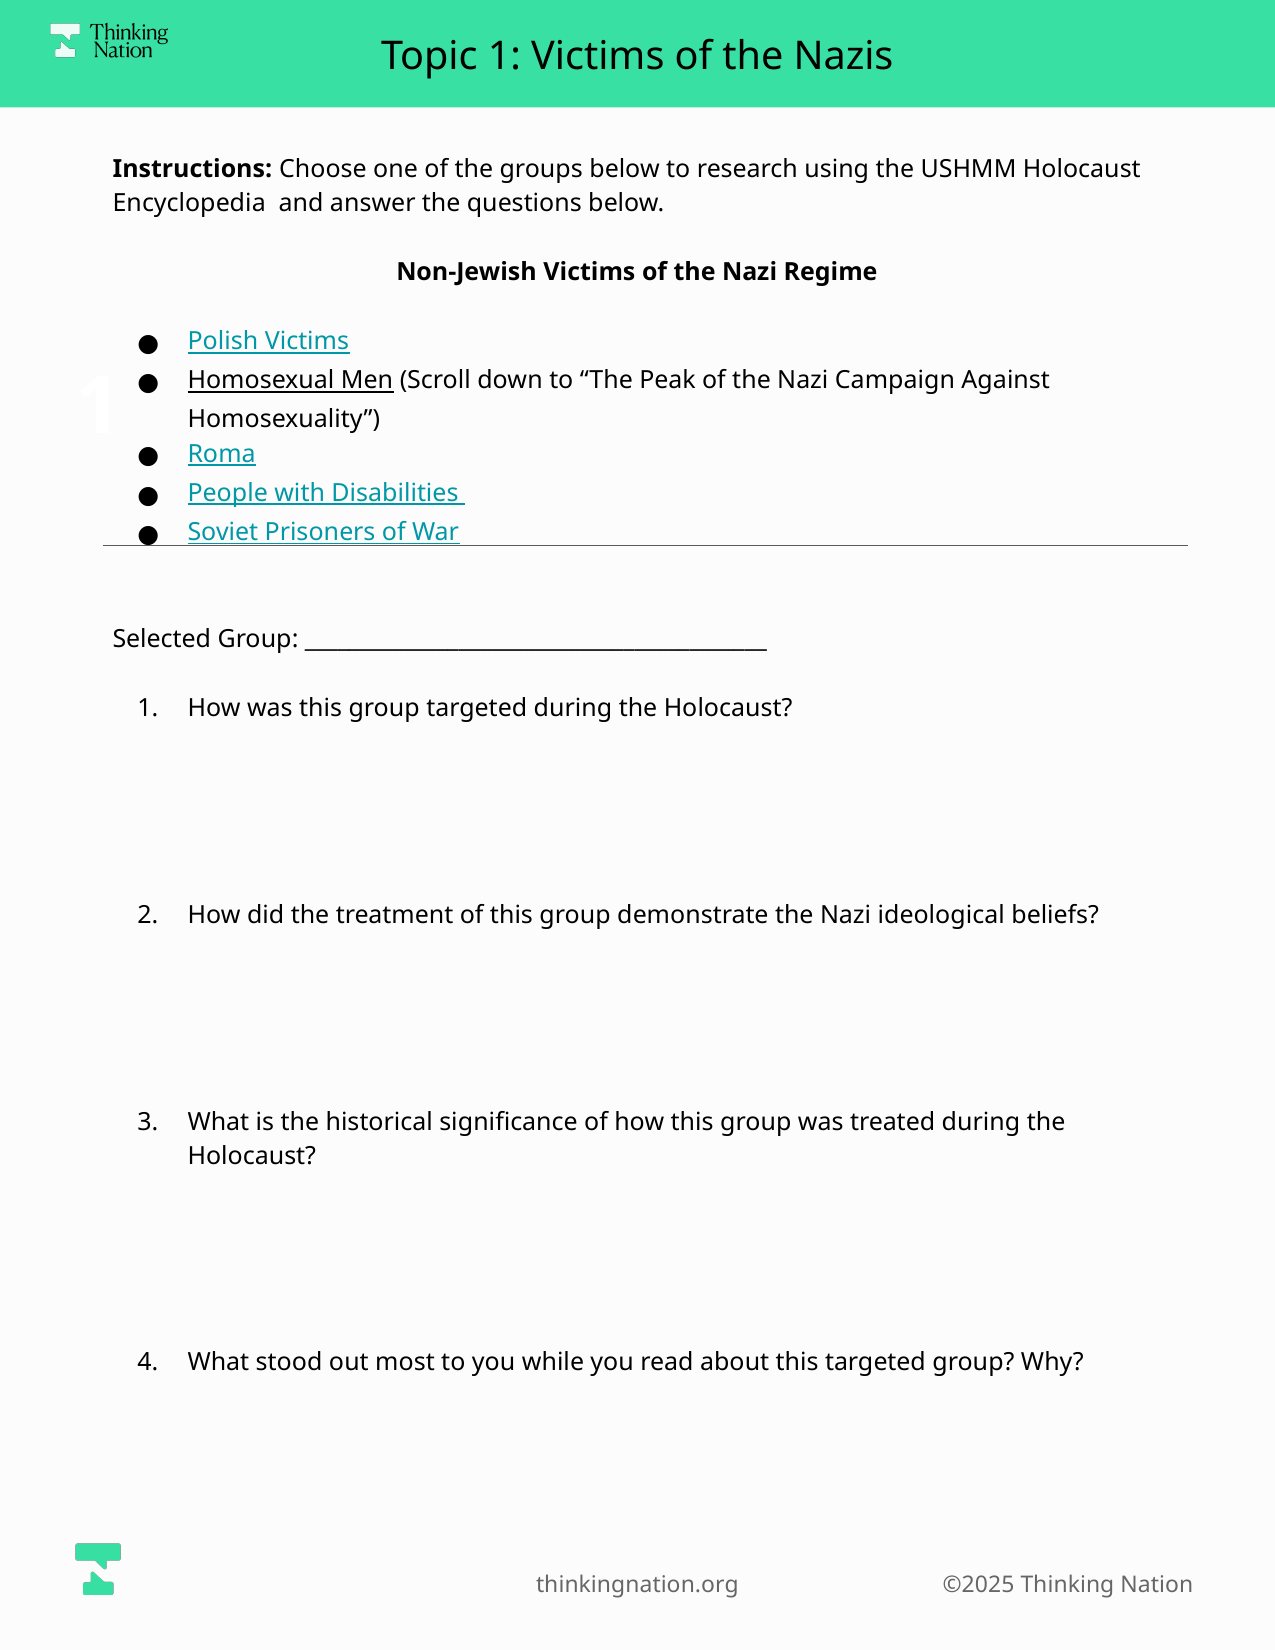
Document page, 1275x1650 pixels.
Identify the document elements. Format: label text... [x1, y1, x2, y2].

text_box Topic 1: Victims of the Nazis [0, 0, 1275, 108]
text_box thinkingnation.org [486, 1553, 789, 1605]
picture [62, 1533, 134, 1605]
picture [36, 12, 172, 69]
text_box ©2025 Thinking Nation [907, 1553, 1210, 1605]
text_box Instructions: Choose one of the groups below to research using the USHMM Holocaust Encyclopedia and answer the questions below. Non-Jewish Victims of the Nazi Regime Polish Victims Homosexual Men (Scroll down to “The Peak of the Nazi Campaign Against Homosexuality”) Roma People with Disabilities Soviet Prisoners of War Selected Group: __________________________________________ How was this group targeted during the Holocaust? How did the treatment of this group demonstrate the Nazi ideological beliefs? What is the historical significance of how this group was treated during the Holocaust? What stood out most to you while you read about this targeted group? Why? [97, 132, 1178, 1495]
text_box 1 [30, 315, 165, 450]
